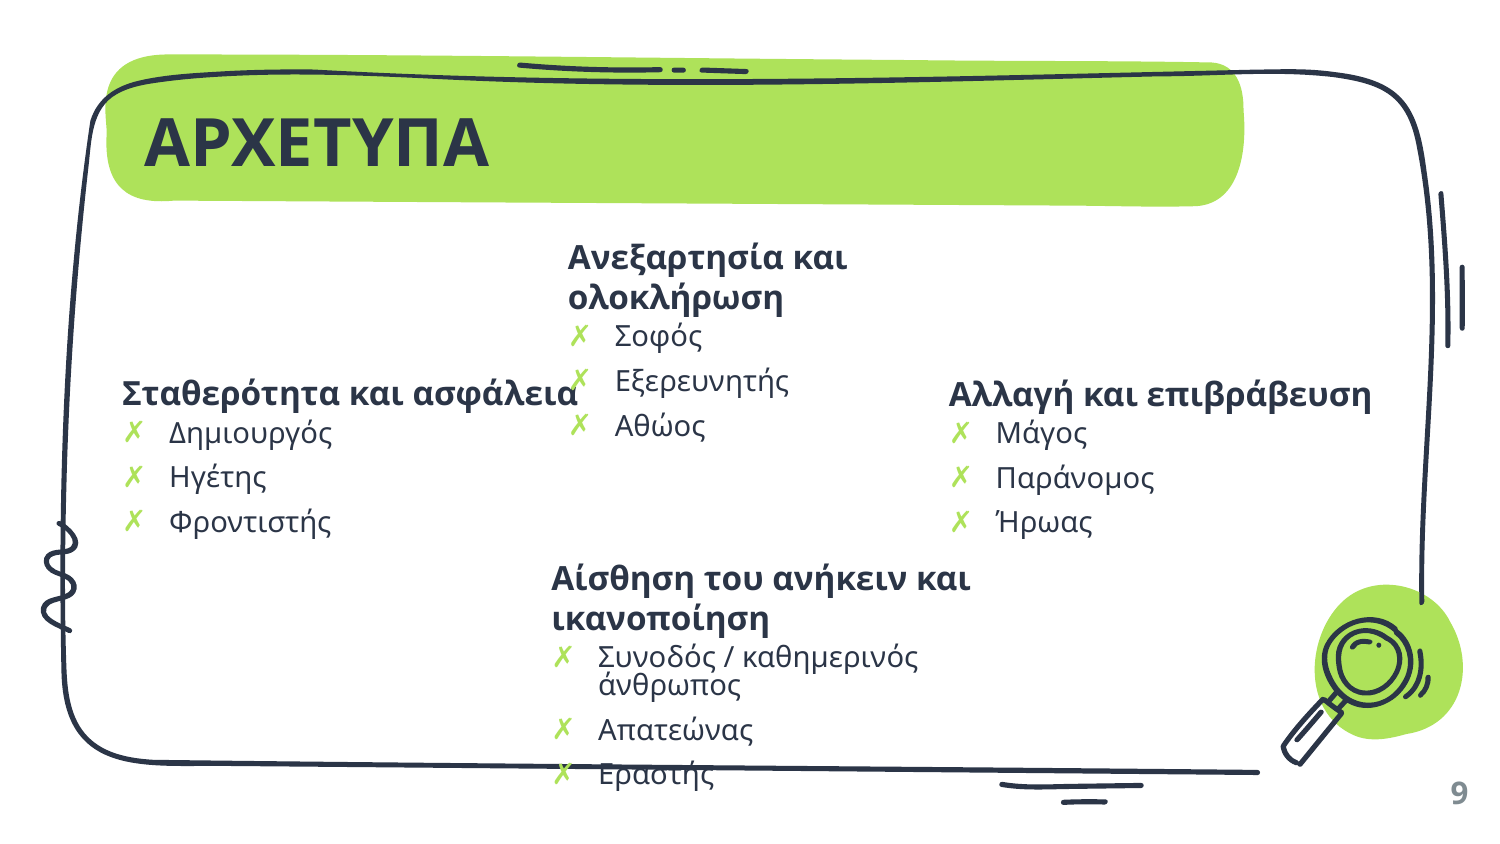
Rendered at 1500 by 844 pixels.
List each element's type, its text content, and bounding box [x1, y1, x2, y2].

text_box Ανεξαρτησία και ολοκλήρωση Σοφός Εξερευνητής Αθώος [567, 236, 1034, 462]
slide_number 9 [1378, 769, 1469, 820]
list Σταθερότητα και ασφάλεια Δημιουργός Ηγέτης Φροντιστής [122, 372, 660, 616]
text_box [1280, 617, 1414, 767]
text_box [1418, 674, 1431, 698]
text_box Αίσθηση του ανήκειν και ικανοποίηση Συνοδός / καθημερινός άνθρωπος Απατεώνας Εραστής [551, 557, 1028, 759]
title ΑΡΧΕΤΥΠΑ [144, 112, 1200, 178]
text_box [1403, 648, 1424, 700]
text_box Αλλαγή και επιβράβευση Μάγος Παράνομος Ήρωας [948, 373, 1399, 616]
